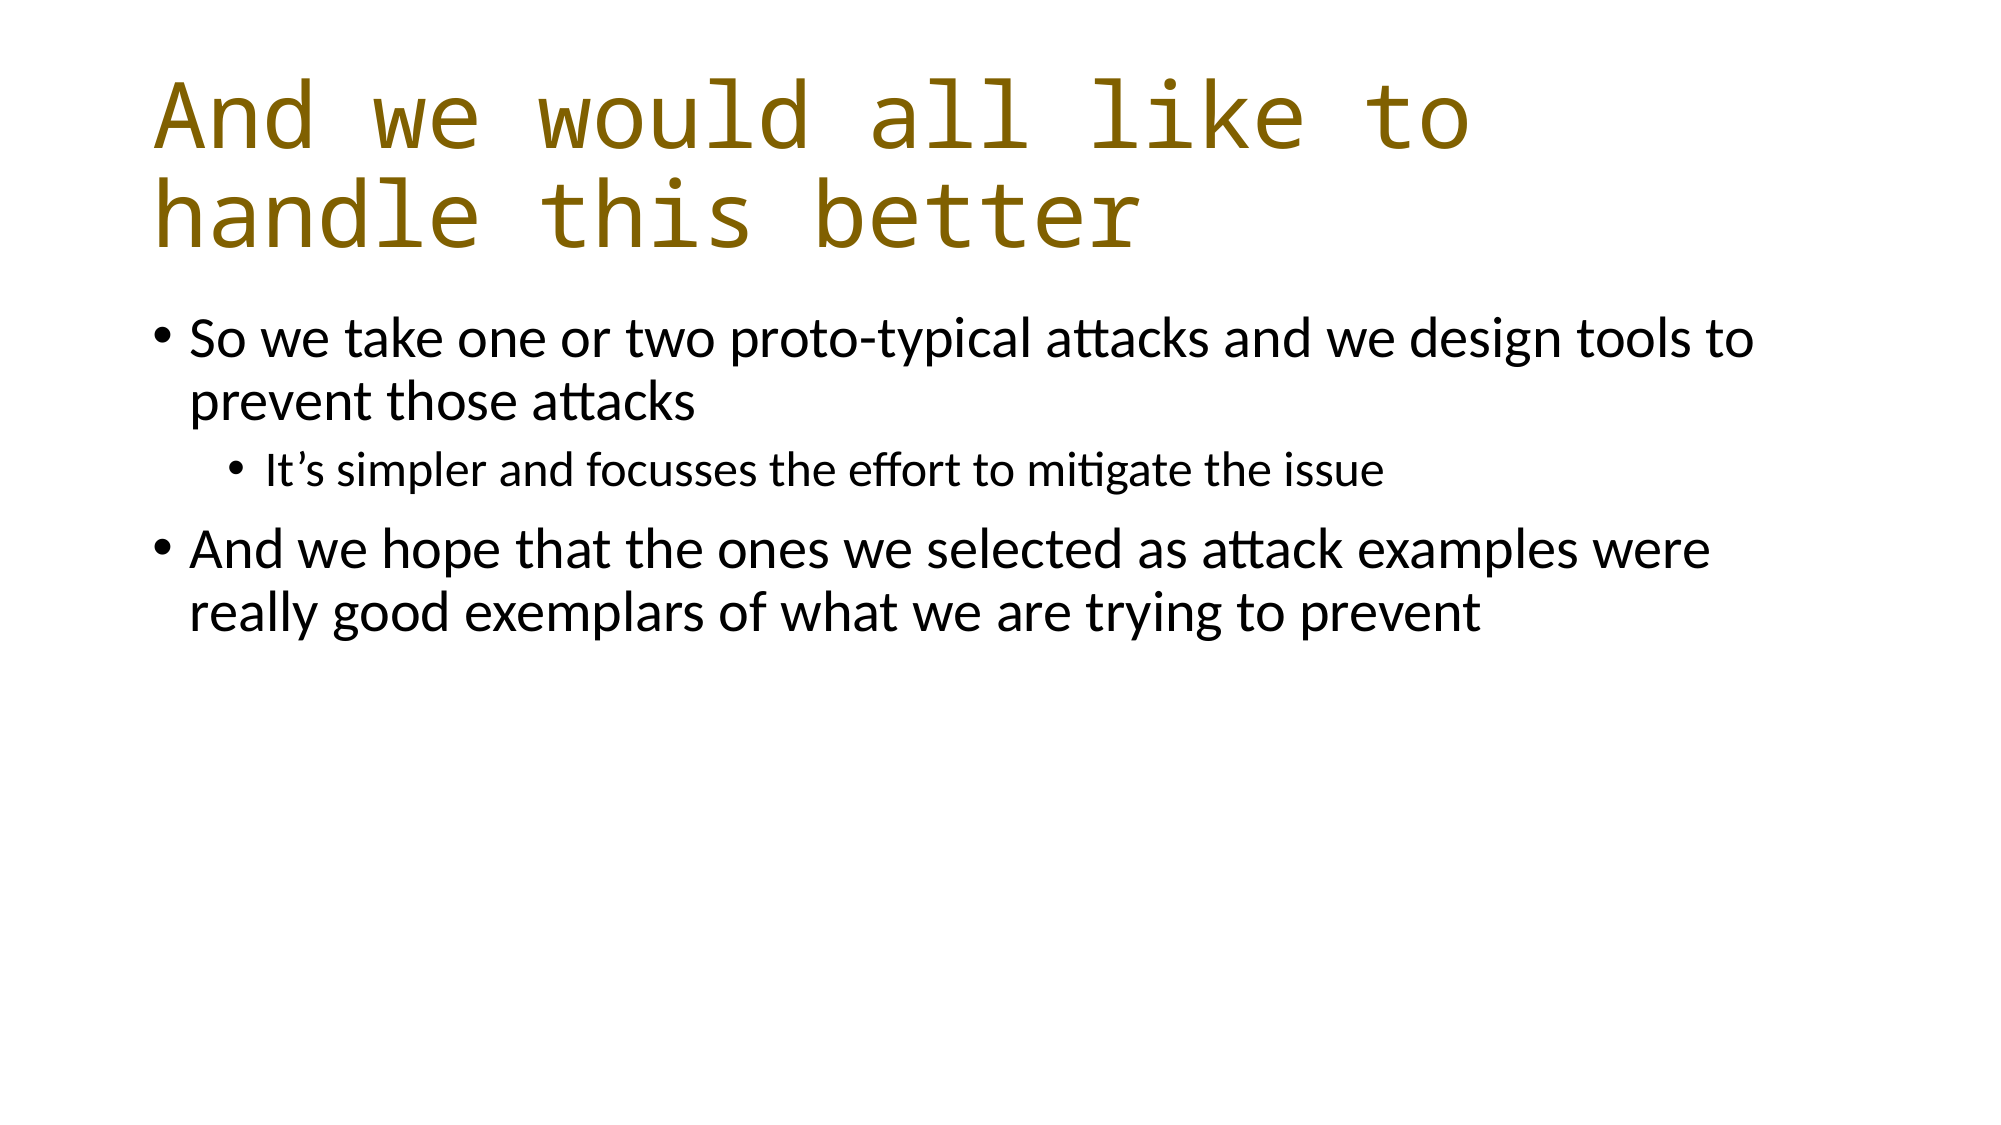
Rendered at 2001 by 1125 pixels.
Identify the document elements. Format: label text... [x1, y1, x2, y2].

title And we would all like to handle this better [137, 59, 1863, 278]
list So we take one or two proto-typical attacks and we design tools to prevent those attacks It’s simpler and focusses the effort to mitigate the issue And we hope that the ones we selected as attack examples were really good exemplars of what we are trying to prevent [137, 299, 1863, 1014]
